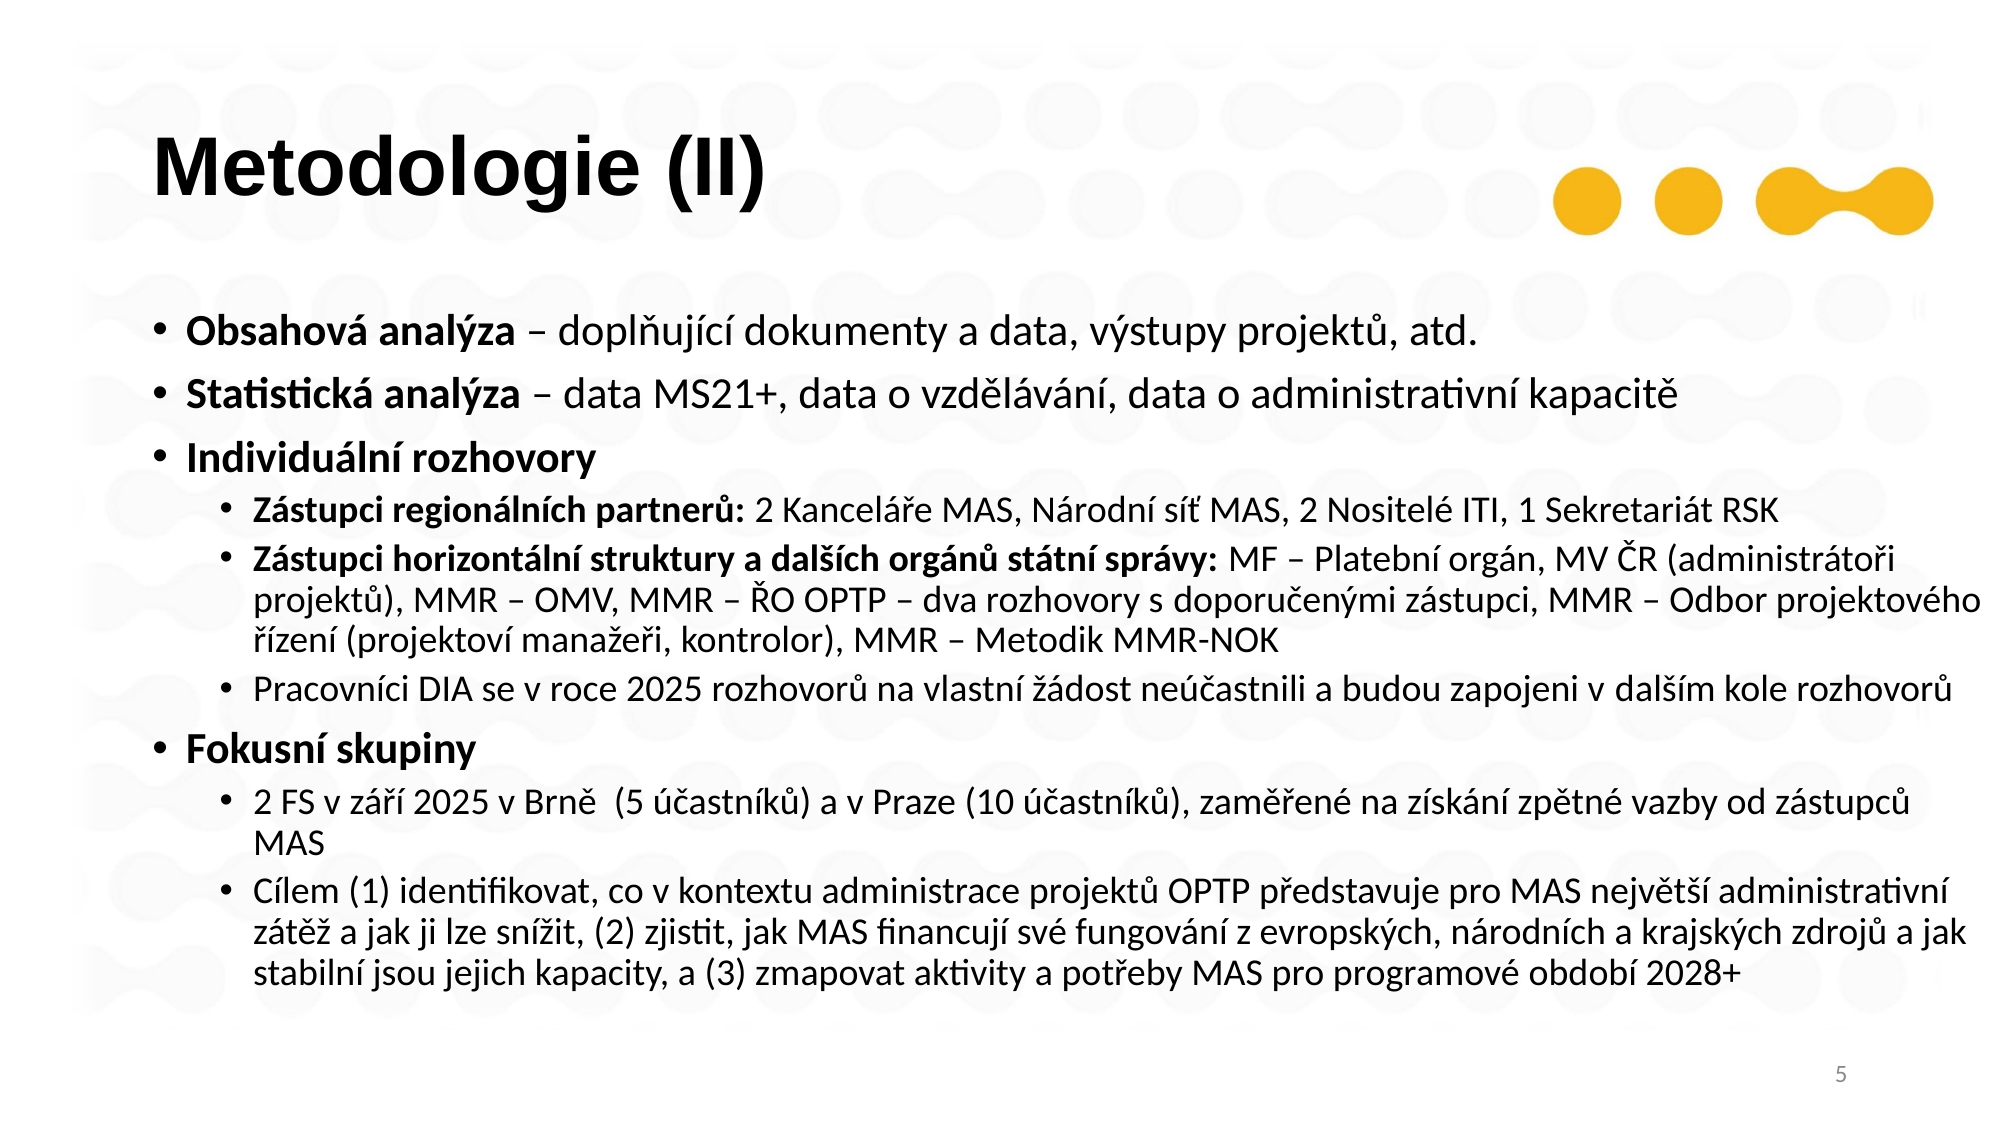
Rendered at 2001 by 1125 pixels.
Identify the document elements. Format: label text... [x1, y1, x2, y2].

list Obsahová analýza – doplňující dokumenty a data, výstupy projektů, atd. Statistická analýza – data MS21+, data o vzdělávání, data o administrativní kapacitě Individuální rozhovory Zástupci regionálních partnerů: 2 Kanceláře MAS, Národní síť MAS, 2 Nositelé ITI, 1 Sekretariát RSK Zástupci horizontální struktury a dalších orgánů státní správy: MF – Platební orgán, MV ČR (administrátoři projektů), MMR – OMV, MMR – ŘO OPTP – dva rozhovory s doporučenými zástupci, MMR – Odbor projektového řízení (projektoví manažeři, kontrolor), MMR – Metodik MMR-NOK Pracovníci DIA se v roce 2025 rozhovorů na vlastní žádost neúčastnili a budou zapojeni v dalším kole rozhovorů Fokusní skupiny 2 FS v září 2025 v Brně (5 účastníků) a v Praze (10 účastníků), zaměřené na získání zpětné vazby od zástupců MAS Cílem (1) identifikovat, co v kontextu administrace projektů OPTP představuje pro MAS největší administrativní zátěž a jak ji lze snížit, (2) zjistit, jak MAS financují své fungování z evropských, národních a krajských zdrojů a jak stabilní jsou jejich kapacity, a (3) zmapovat aktivity a potřeby MAS pro programové období 2028+ [137, 299, 1999, 1073]
title Metodologie (II) [137, 59, 1863, 278]
slide_number 5 [1412, 1042, 1863, 1103]
picture [100, 70, 1943, 1004]
